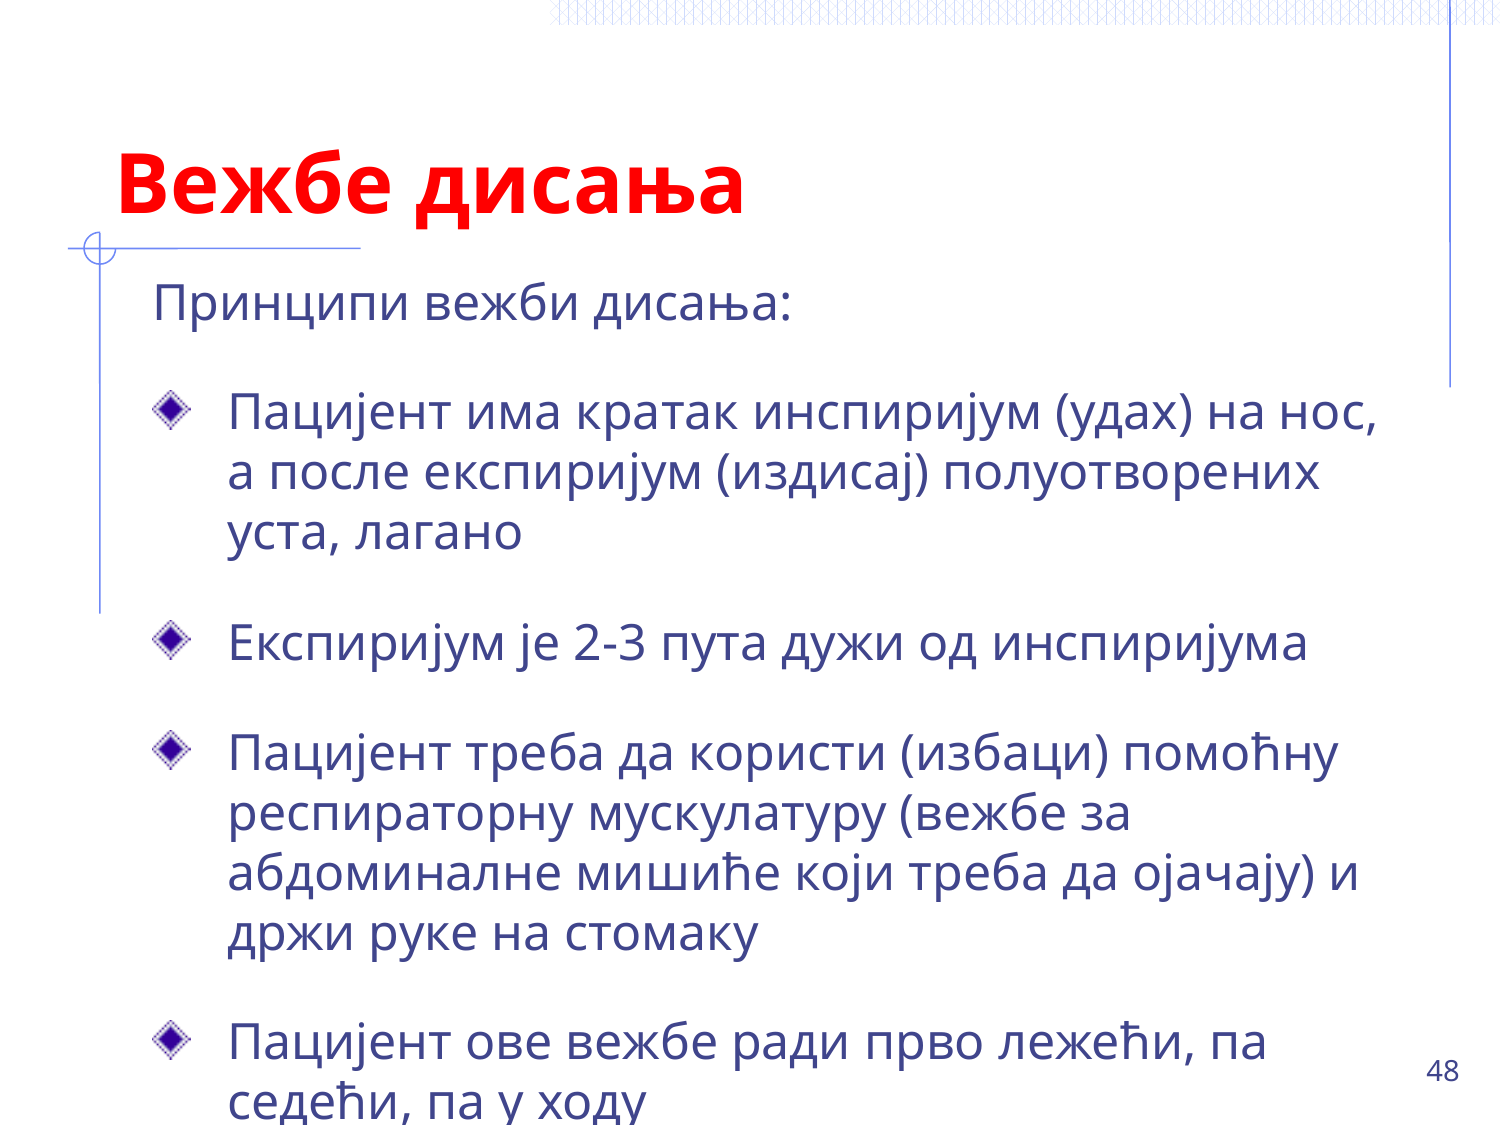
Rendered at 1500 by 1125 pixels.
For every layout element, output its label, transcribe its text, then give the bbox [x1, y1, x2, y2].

title Вежбе дисања [99, 49, 1376, 238]
picture [152, 390, 191, 430]
picture [152, 620, 191, 660]
slide_number 48 [1162, 1025, 1475, 1100]
list Принципи вежби дисања: Пацијент има кратак инспиријум (удах) на нос, а после експиријум (издисај) полуотворених уста, лагано Експиријум је 2-3 пута дужи од инспиријума Пацијент треба да користи (избаци) помоћну респираторну мускулатуру (вежбе за абдоминалне мишиће који треба да ојачају) и држи руке на стомаку Пацијент ове вежбе ради прво лежећи, па седећи, па у ходу [137, 262, 1413, 938]
picture [152, 1020, 191, 1060]
picture [152, 730, 191, 770]
